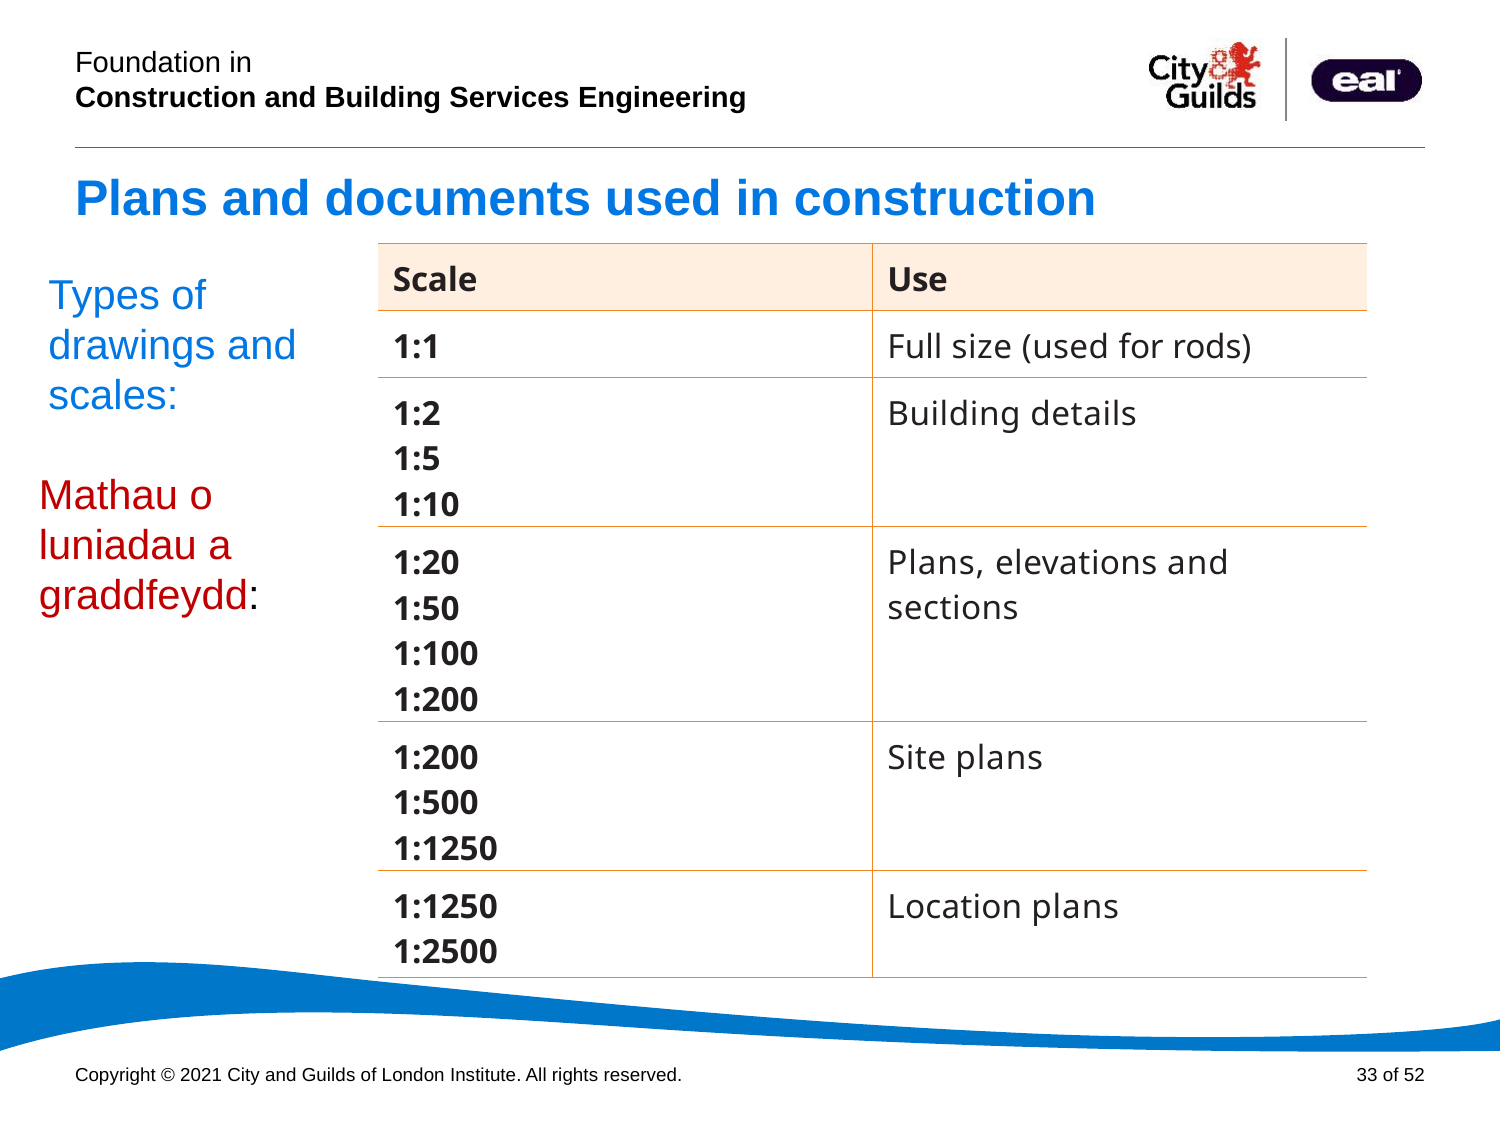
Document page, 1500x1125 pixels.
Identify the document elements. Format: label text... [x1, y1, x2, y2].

table_cell Full size (used for rods) [873, 311, 1367, 377]
table_cell Location plans [873, 871, 1367, 977]
table_cell 1:200 1:500 1:1250 [378, 722, 872, 870]
table_header Use [873, 244, 1367, 310]
table_header Scale [378, 244, 872, 310]
title Plans and documents used in construction [74, 165, 1426, 229]
table_cell 1:1250 1:2500 [378, 871, 872, 977]
text_box Mathau o luniadau a graddfeydd: [24, 460, 382, 626]
table_cell Building details [873, 378, 1367, 526]
picture [1149, 38, 1422, 121]
table_cell Plans, elevations and sections [873, 527, 1367, 721]
table_cell Site plans [873, 722, 1367, 870]
table_cell 1:20 1:50 1:100 1:200 [378, 527, 872, 721]
list Types of drawings and scales: [47, 267, 358, 460]
table_cell 1:1 [378, 311, 872, 377]
table_cell 1:2 1:5 1:10 [378, 378, 872, 526]
